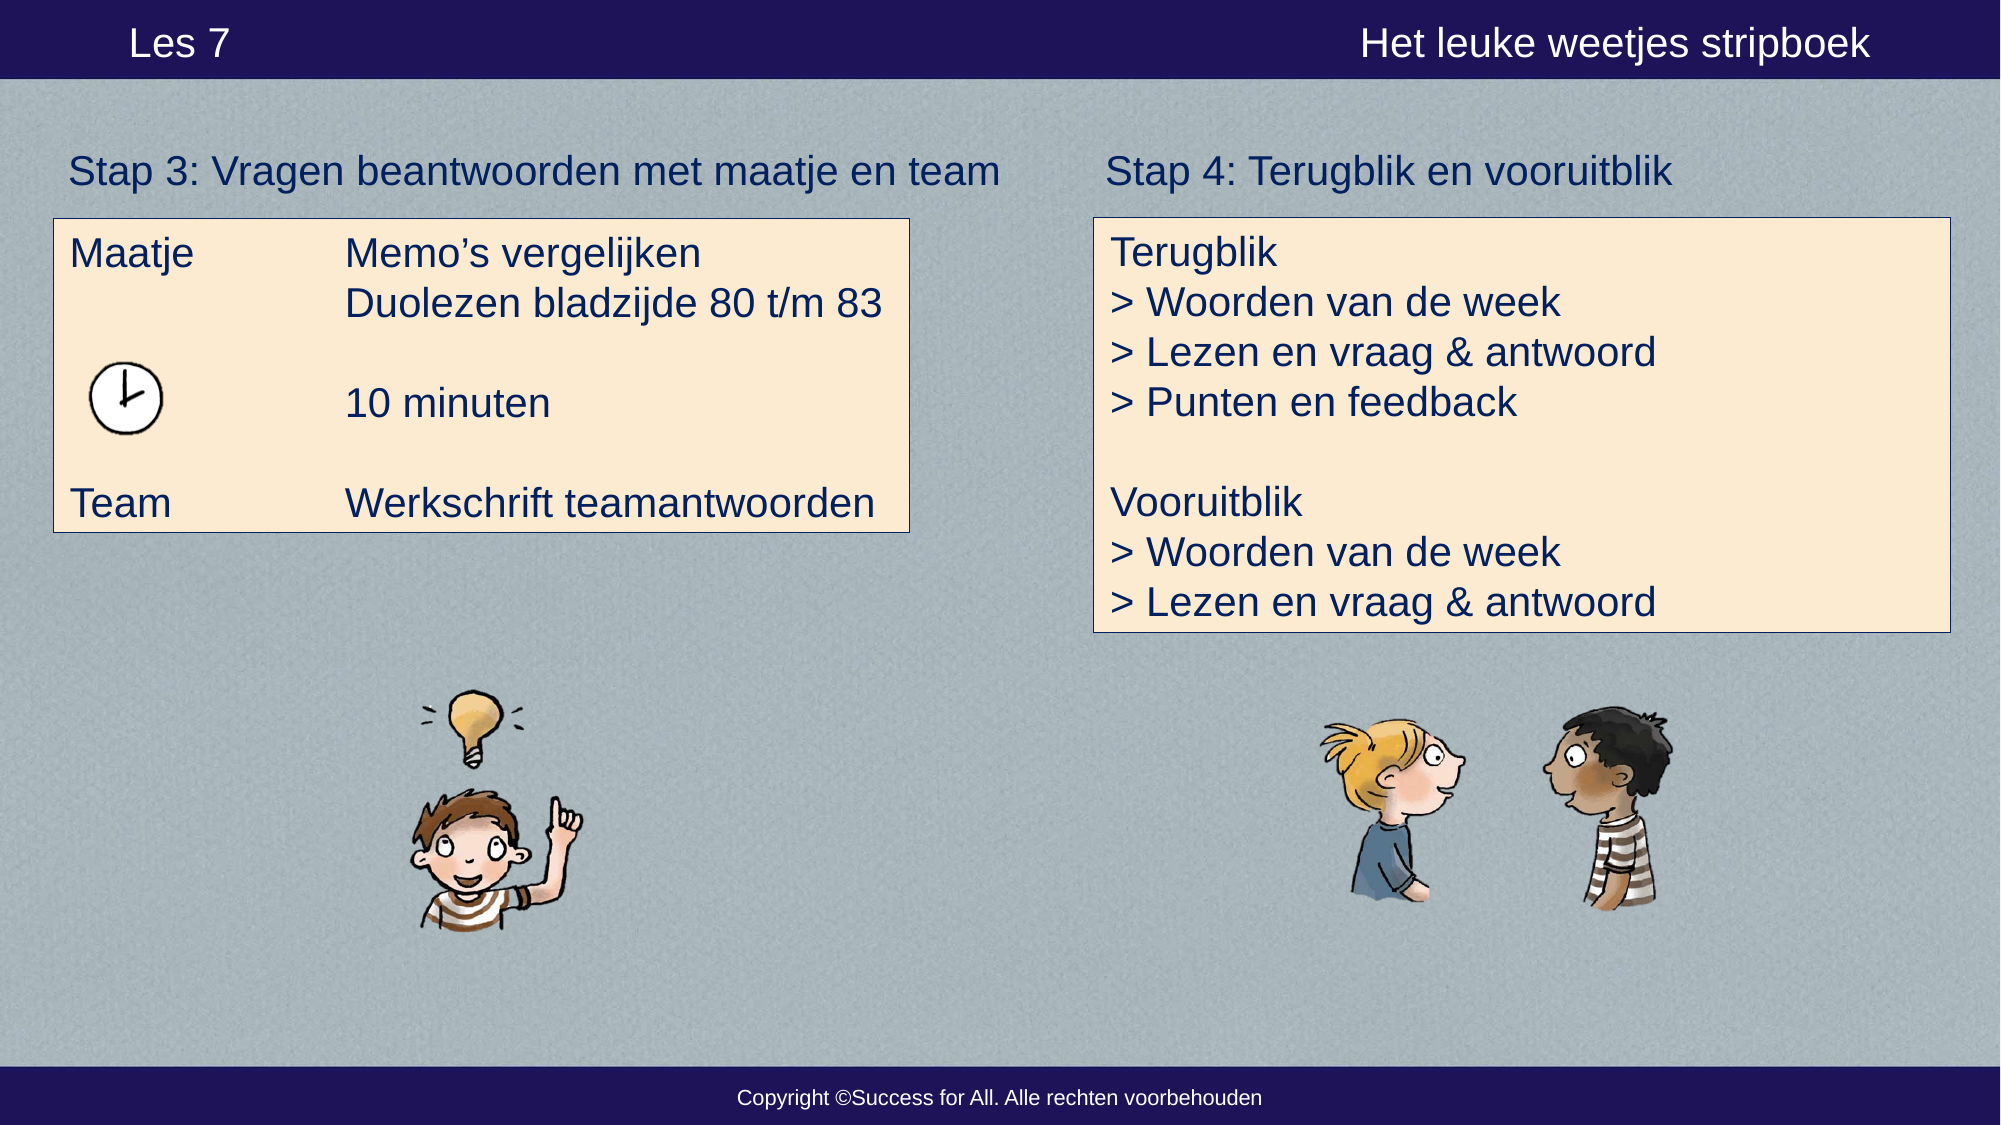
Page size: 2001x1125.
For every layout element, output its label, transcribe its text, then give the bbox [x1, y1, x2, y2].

text_box Maatje Memo’s vergelijken Duolezen bladzijde 80 t/m 83 10 minuten Team Werkschrift teamantwoorden [53, 218, 910, 533]
text_box Terugblik > Woorden van de week > Lezen en vraag & antwoord > Punten en feedback Vooruitblik > Woorden van de week > Lezen en vraag & antwoord [1093, 217, 1951, 633]
text_box Copyright ©Success for All. Alle rechten voorbehouden [0, 1076, 2000, 1125]
text_box Stap 3: Vragen beantwoorden met maatje en team [53, 136, 1059, 202]
text_box Les 7 [114, 8, 354, 73]
picture [0, 0, 2001, 1125]
text_box Stap 4: Terugblik en vooruitblik [1090, 136, 1883, 202]
text_box Het leuke weetjes stripboek [999, 8, 1886, 73]
